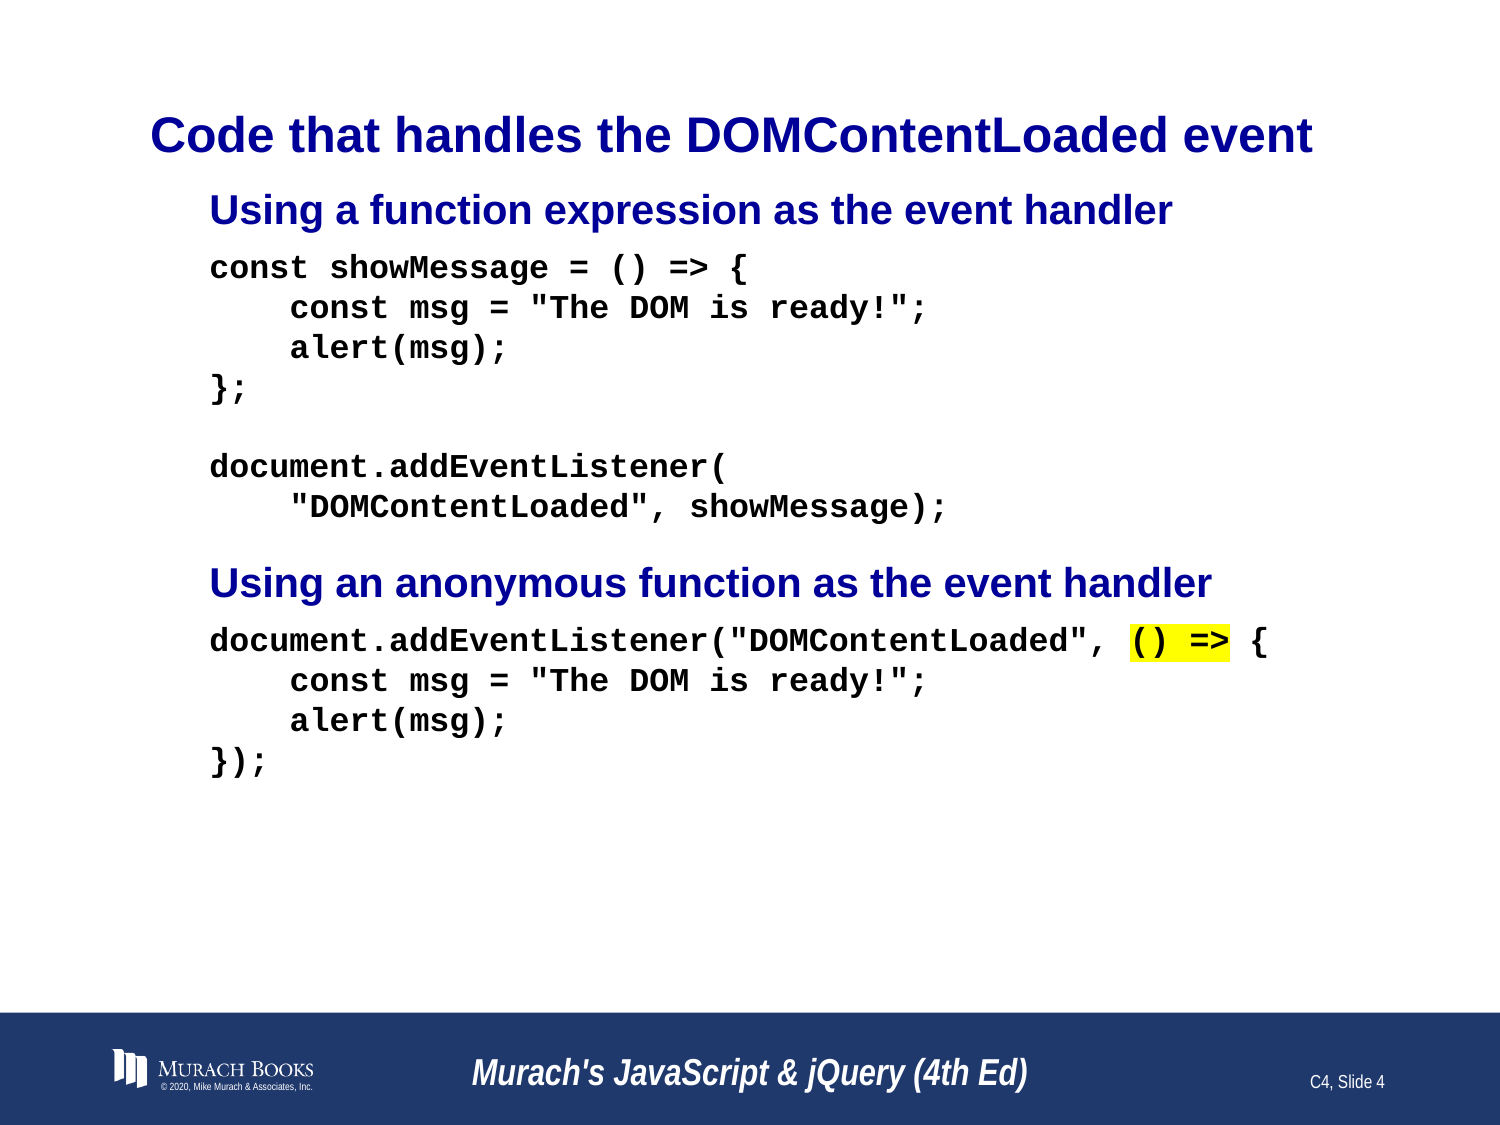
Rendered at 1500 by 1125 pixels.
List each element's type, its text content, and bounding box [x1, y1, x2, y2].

list Using a function expression as the event handler const showMessage = () => { const msg = "The DOM is ready!"; alert(msg); }; document.addEventListener( "DOMContentLoaded", showMessage); Using an anonymous function as the event handler document.addEventListener("DOMContentLoaded", () => { const msg = "The DOM is ready!"; alert(msg); }); [137, 174, 1350, 975]
slide_number Murach's JavaScript & jQuery (4th Ed) [463, 1025, 1050, 1100]
slide_number C4, Slide 4 [1087, 1025, 1400, 1100]
footer © 2020, Mike Murach & Associates, Inc. [12, 1025, 463, 1100]
title Code that handles the DOMContentLoaded event [150, 102, 1350, 164]
